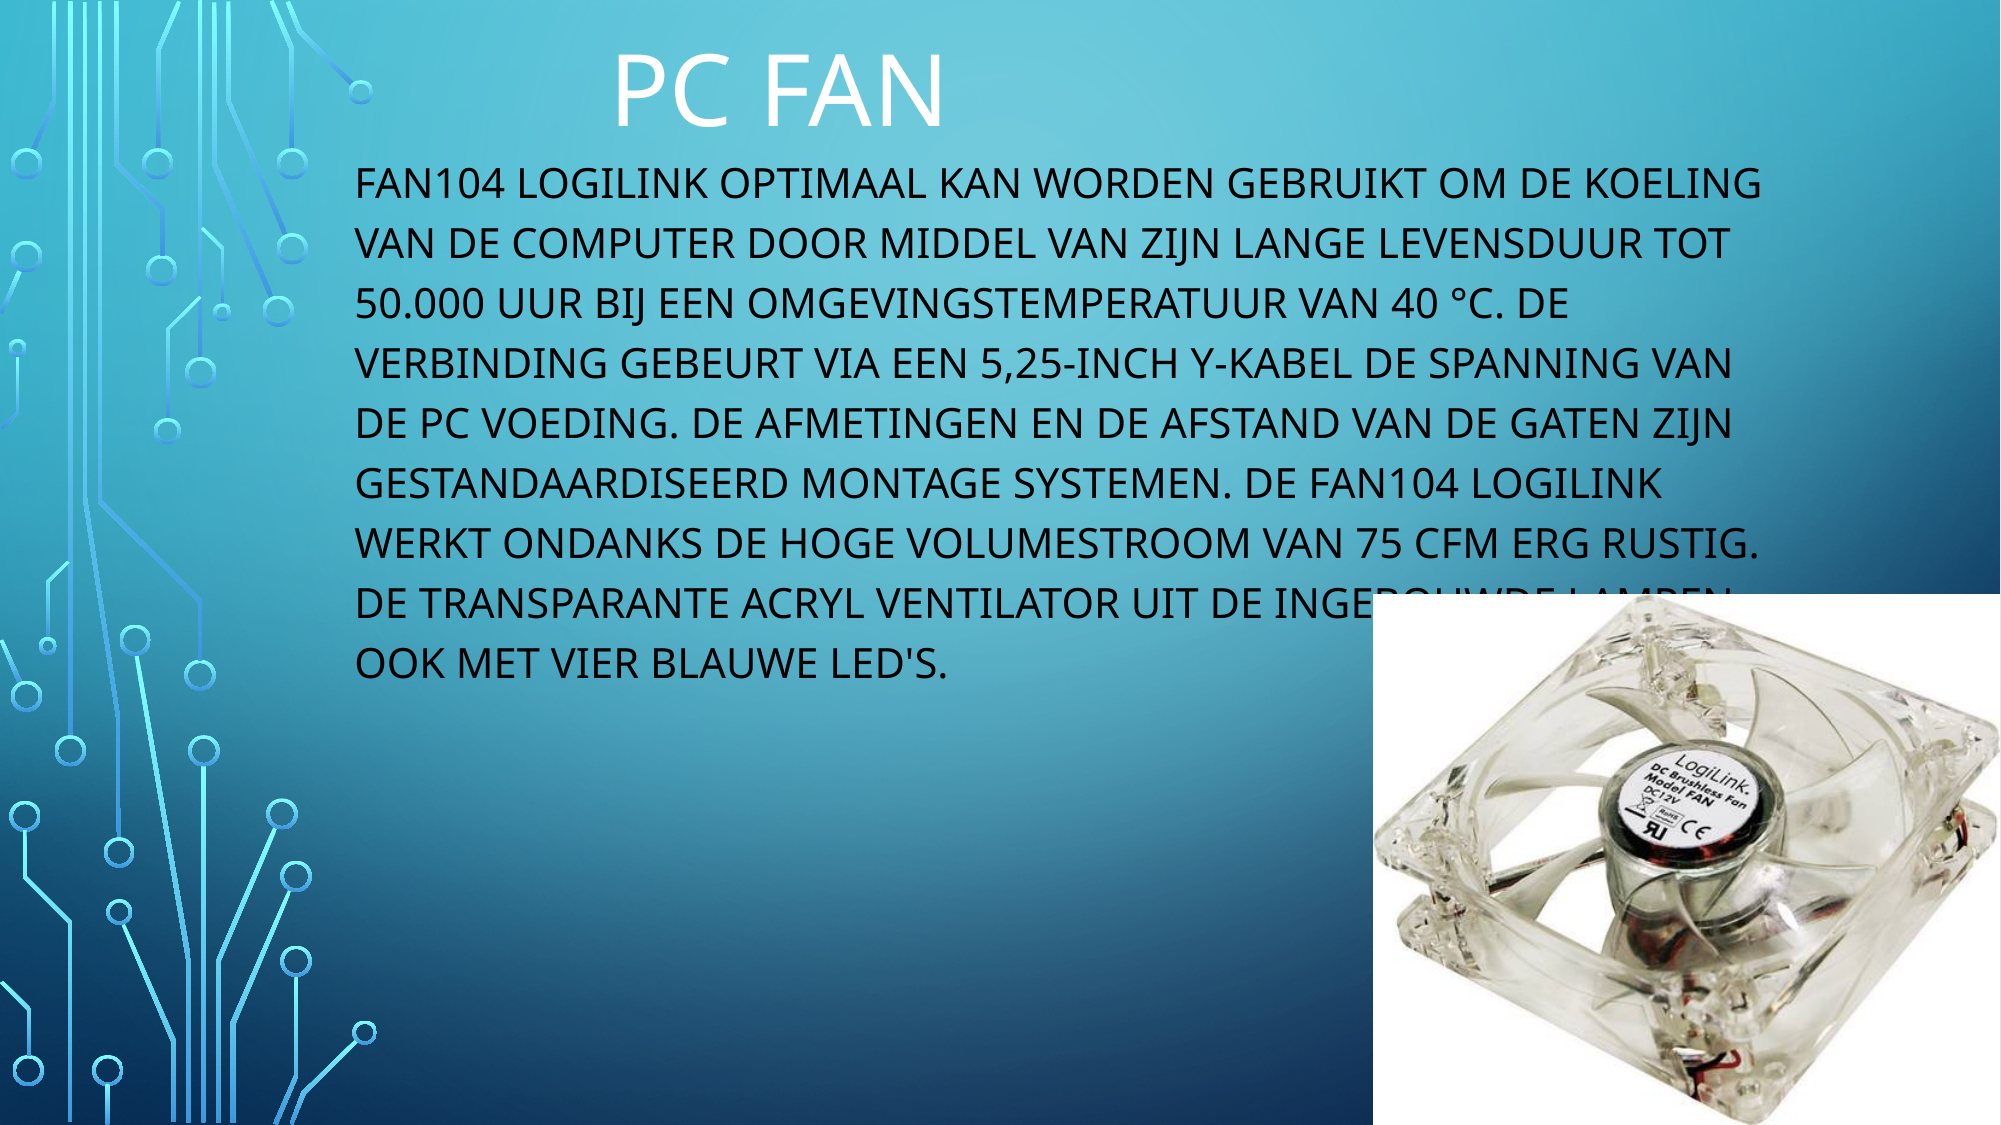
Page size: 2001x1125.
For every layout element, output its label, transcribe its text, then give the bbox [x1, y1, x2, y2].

title Pc fan [594, 0, 2000, 156]
subtitle Fan104 LogiLink optimaal kan worden gebruikt om de koeling van de computer door middel van zijn lange levensduur tot 50.000 uur bij een omgevingstemperatuur van 40 °C. De verbinding gebeurt via een 5,25-inch Y-kabel de spanning van de PC voeding. De afmetingen en de afstand van de gaten zijn gestandaardiseerd montage systemen. De FAN104 LogiLink werkt ondanks de hoge volumestroom van 75 CFM erg rustig. De transparante acryl ventilator uit de ingebouwde lampen ook met vier blauwe LED's. [339, 139, 1782, 922]
picture [1373, 594, 2000, 1125]
